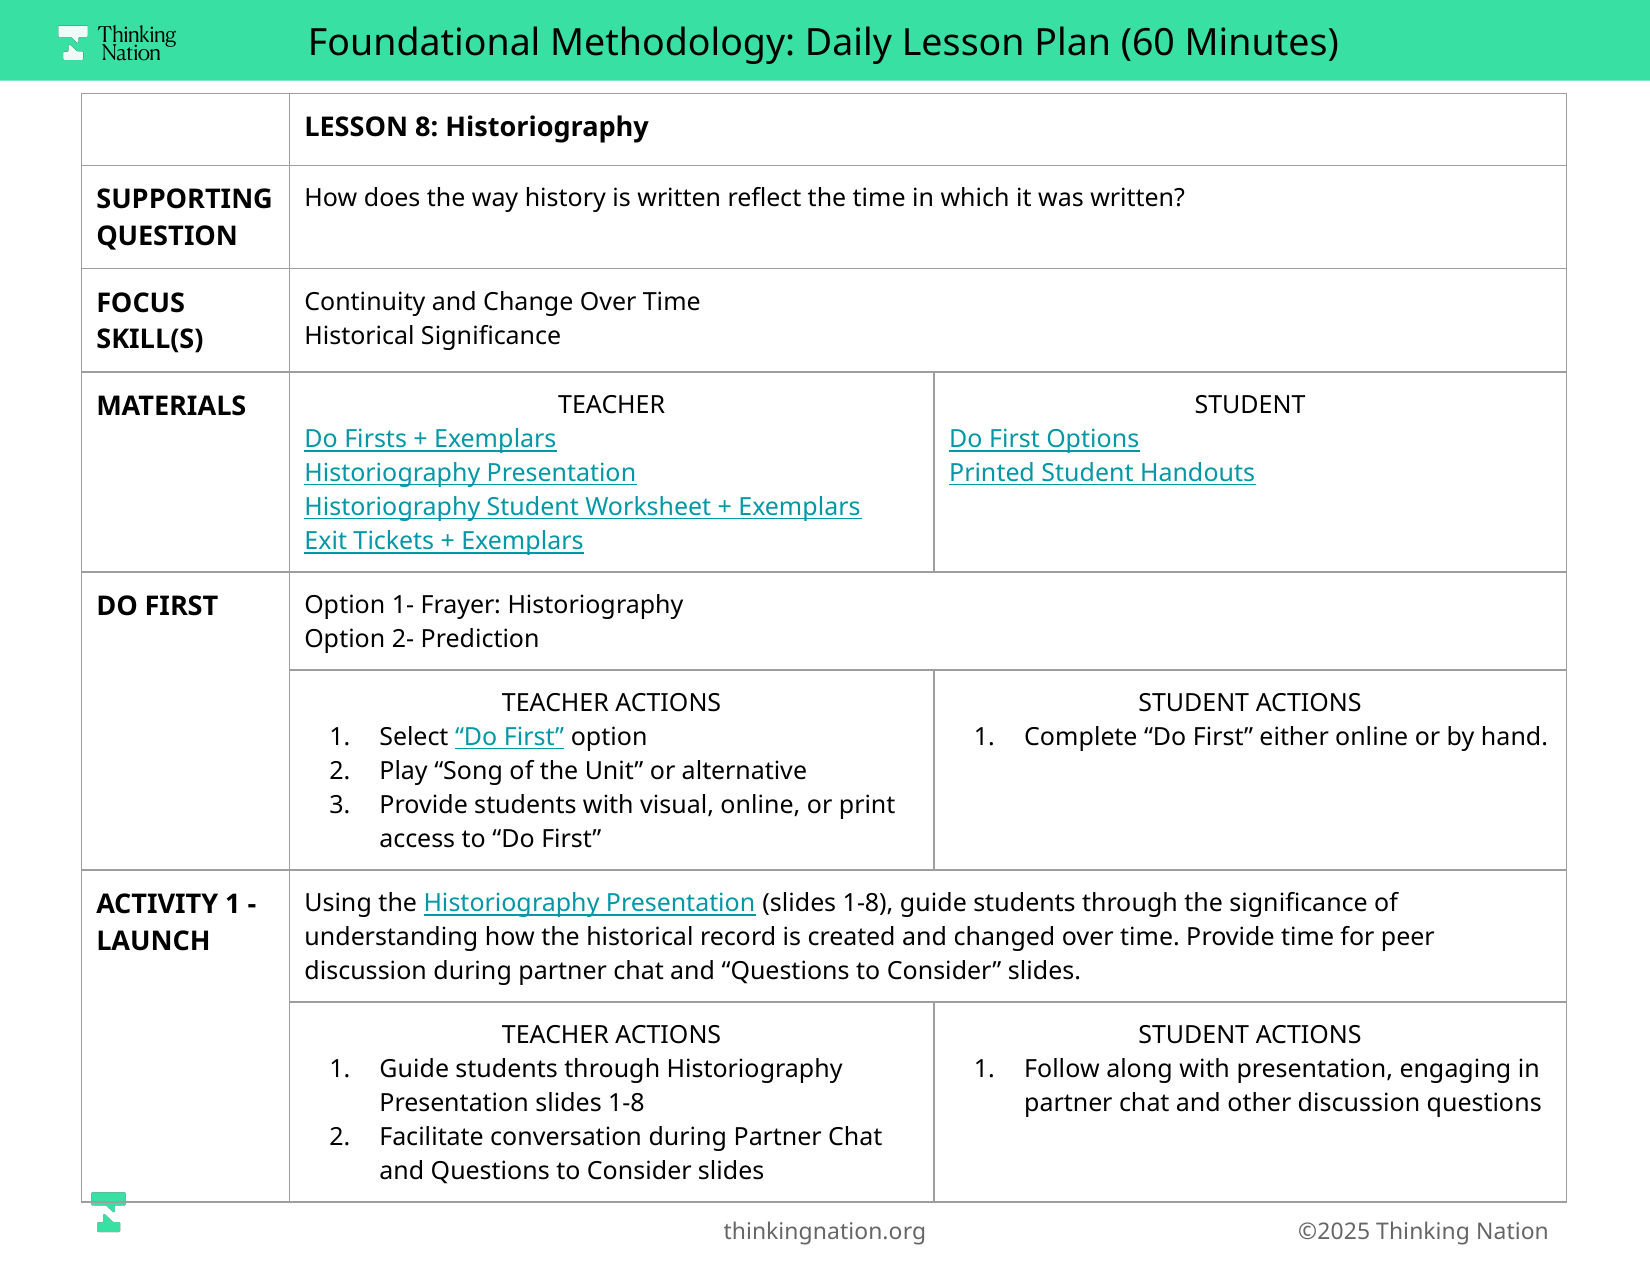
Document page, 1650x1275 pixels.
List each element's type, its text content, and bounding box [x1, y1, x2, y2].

table_cell TEACHER Do Firsts + Exemplars Historiography Presentation Historiography Student Worksheet + Exemplars Exit Tickets + Exemplars [290, 373, 933, 571]
text_box thinkingnation.org [629, 1203, 1021, 1240]
table_cell STUDENT Do First Options Printed Student Handouts [935, 373, 1566, 571]
table_header [82, 94, 289, 165]
table_cell Using the Historiography Presentation (slides 1-8), guide students through the significance of understanding how the historical record is created and changed over time. Provide time for peer discussion during partner chat and “Questions to Consider” slides. [290, 871, 1566, 1001]
table_cell FOCUS SKILL(S) [82, 269, 289, 371]
text_box Foundational Methodology: Daily Lesson Plan (60 Minutes) [0, 0, 1650, 81]
table_cell How does the way history is written reflect the time in which it was written? [290, 166, 1566, 268]
table_cell ACTIVITY 1 - LAUNCH [82, 871, 289, 1201]
table_header LESSON 8: Historiography [290, 94, 1566, 165]
table_cell TEACHER ACTIONS Select “Do First” option Play “Song of the Unit” or alternative Provide students with visual, online, or print access to “Do First” [290, 671, 933, 869]
table_cell Continuity and Change Over Time Historical Significance [290, 269, 1566, 371]
table_cell TEACHER ACTIONS Guide students through Historiography Presentation slides 1-8 Facilitate conversation during Partner Chat and Questions to Consider slides [290, 1003, 933, 1201]
picture [45, 14, 180, 71]
table_cell STUDENT ACTIONS Follow along with presentation, engaging in partner chat and other discussion questions [935, 1003, 1566, 1201]
table_cell SUPPORTING QUESTION [82, 166, 289, 268]
table_cell DO FIRST [82, 573, 289, 869]
table_cell MATERIALS [82, 373, 289, 571]
picture [80, 1184, 136, 1240]
table_cell Option 1- Frayer: Historiography Option 2- Prediction [290, 573, 1566, 669]
table_cell STUDENT ACTIONS Complete “Do First” either online or by hand. [935, 671, 1566, 869]
text_box ©2025 Thinking Nation [1174, 1203, 1566, 1240]
